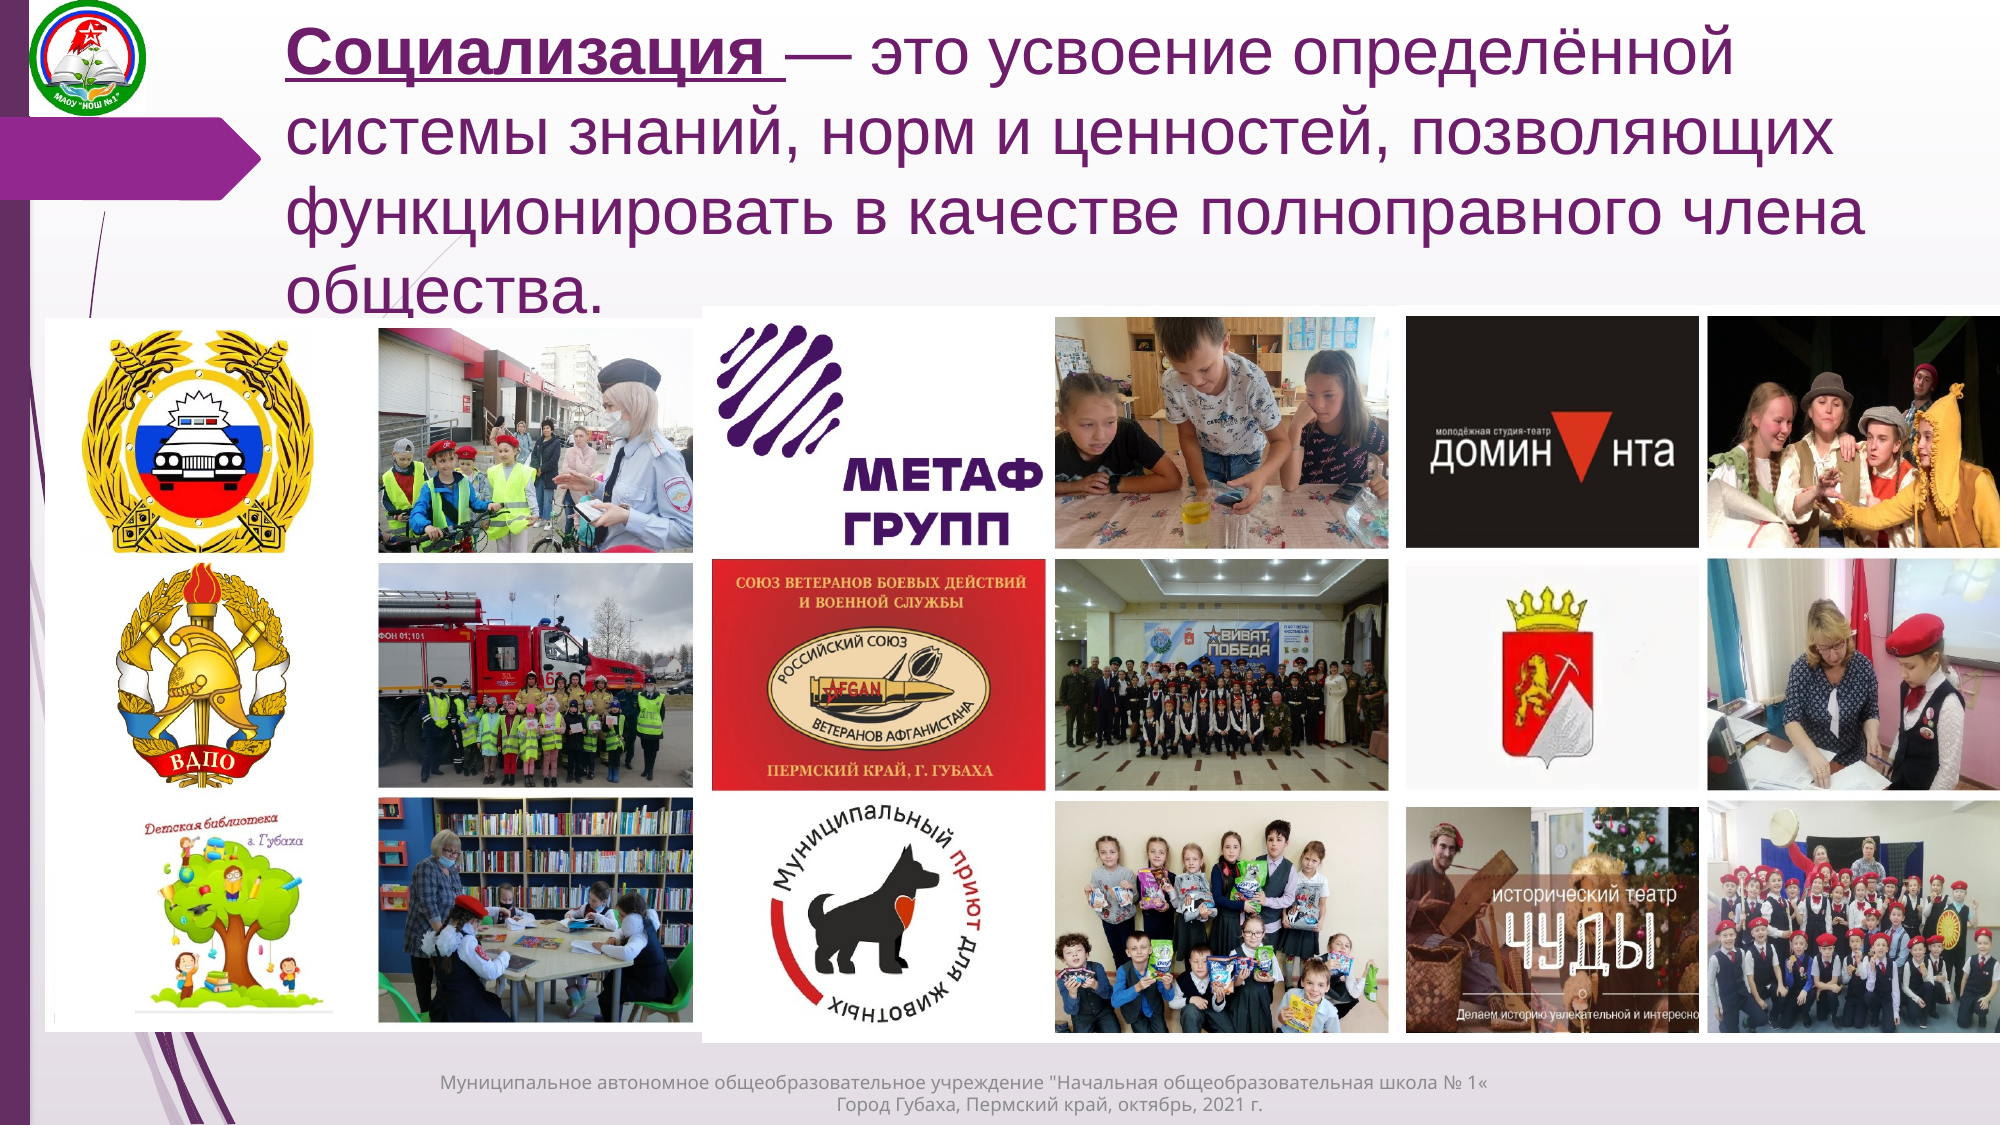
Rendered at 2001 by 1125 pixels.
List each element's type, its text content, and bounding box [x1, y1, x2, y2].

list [701, 306, 1395, 1043]
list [44, 317, 696, 1032]
picture [29, 0, 146, 117]
title Социализация — это усвоение определённой системы знаний, норм и ценностей, позволяющих функционировать в качестве полноправного члена общества. [270, 0, 1964, 313]
footer Муниципальное автономное общеобразовательное учреждение "Начальная общеобразовательная школа № 1« Город Губаха, Пермский край, октябрь, 2021 г. [424, 1061, 1675, 1125]
picture [1397, 304, 2000, 1043]
